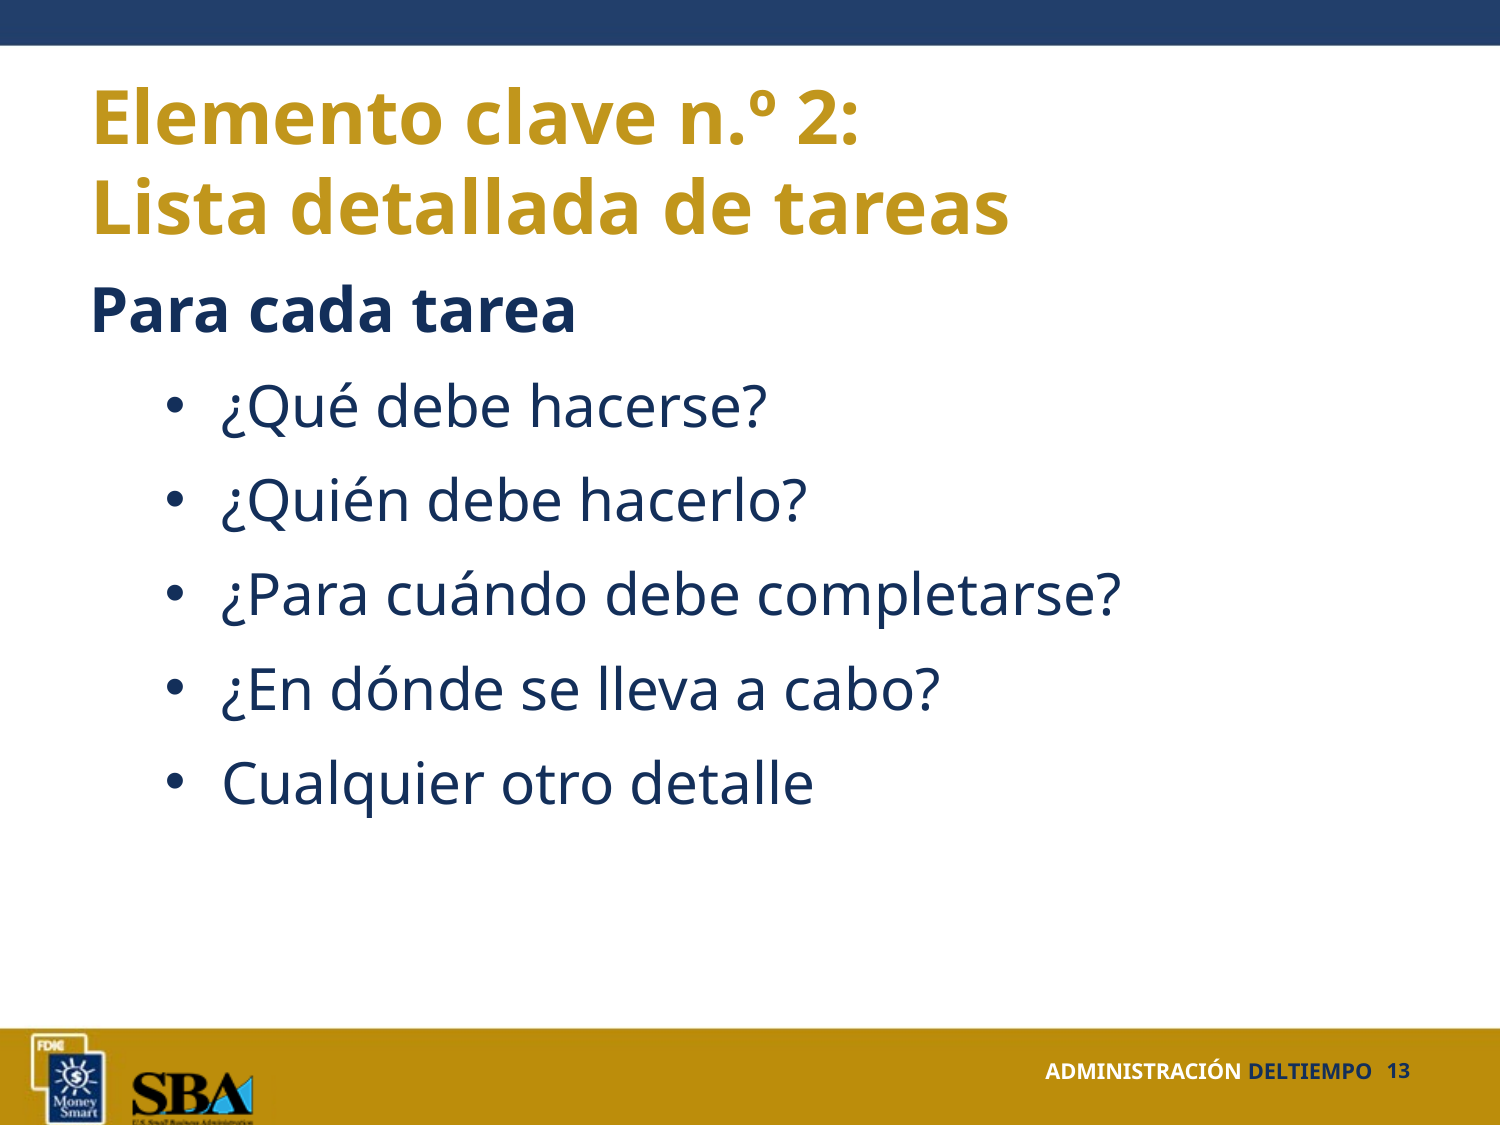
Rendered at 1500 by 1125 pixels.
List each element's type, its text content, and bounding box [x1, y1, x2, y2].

title Elemento clave n.º 2: Lista detallada de tareas [74, 62, 1426, 163]
text_box Para cada tarea ¿Qué debe hacerse? ¿Quién debe hacerlo? ¿Para cuándo debe completarse? ¿En dónde se lleva a cabo? Cualquier otro detalle [74, 262, 1425, 800]
picture [0, 0, 1500, 1125]
